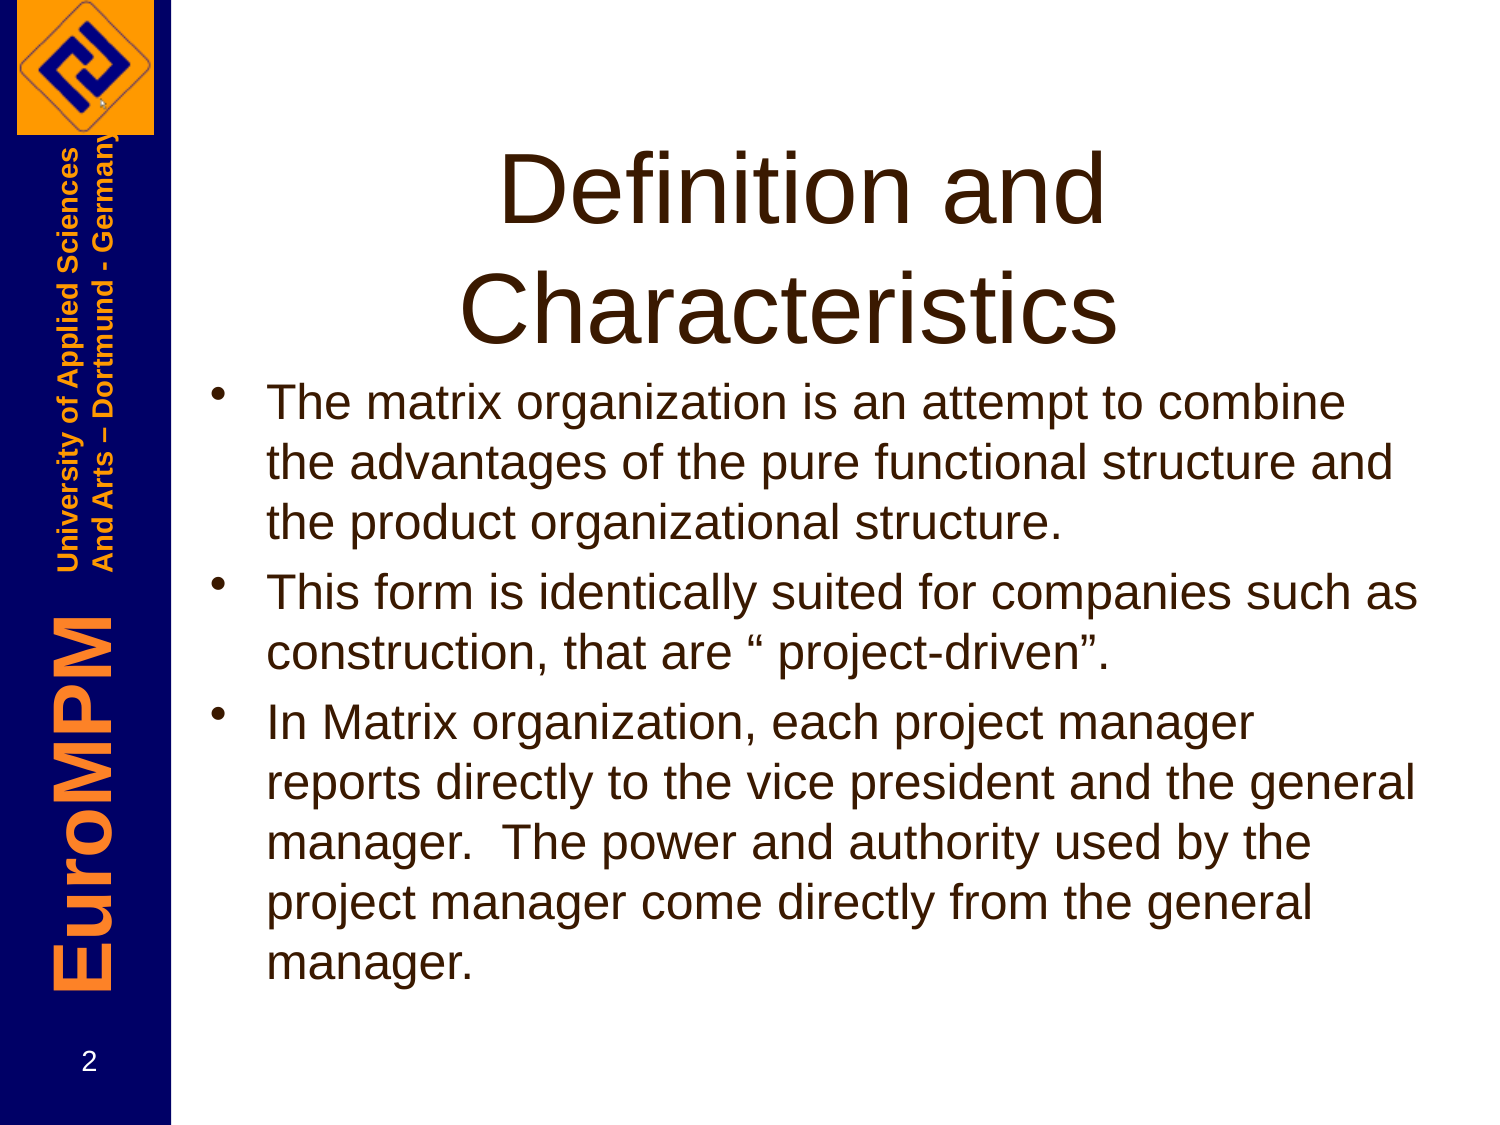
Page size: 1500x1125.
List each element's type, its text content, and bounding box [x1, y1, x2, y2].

title Definition and Characteristics [182, 148, 1424, 339]
picture [17, 0, 154, 135]
slide_number 2 [17, 1034, 162, 1114]
list The matrix organization is an attempt to combine the advantages of the pure functional structure and the product organizational structure. This form is identically suited for companies such as construction, that are “ project-driven”. In Matrix organization, each project manager reports directly to the vice president and the general manager. The power and authority used by the project manager come directly from the general manager. [194, 361, 1436, 622]
